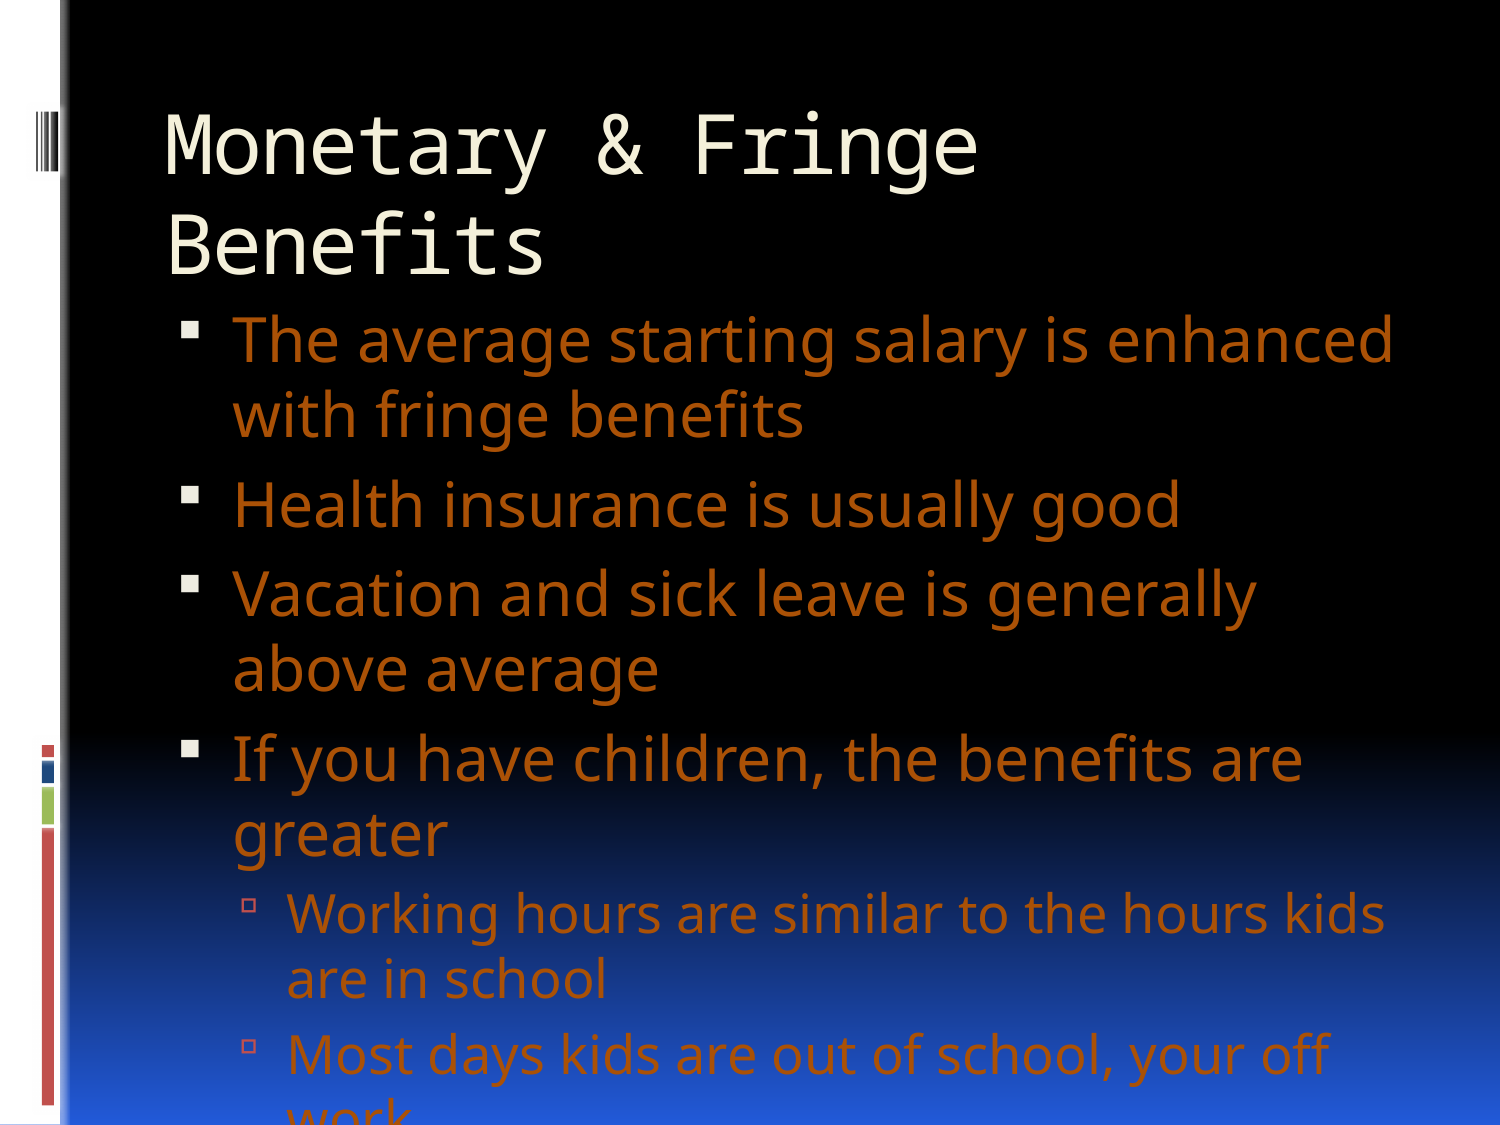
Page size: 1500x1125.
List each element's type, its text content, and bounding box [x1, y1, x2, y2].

title Monetary & Fringe Benefits [150, 84, 1425, 235]
list The average starting salary is enhanced with fringe benefits Health insurance is usually good Vacation and sick leave is generally above average If you have children, the benefits are greater Working hours are similar to the hours kids are in school Most days kids are out of school, your off work [149, 292, 1426, 1043]
